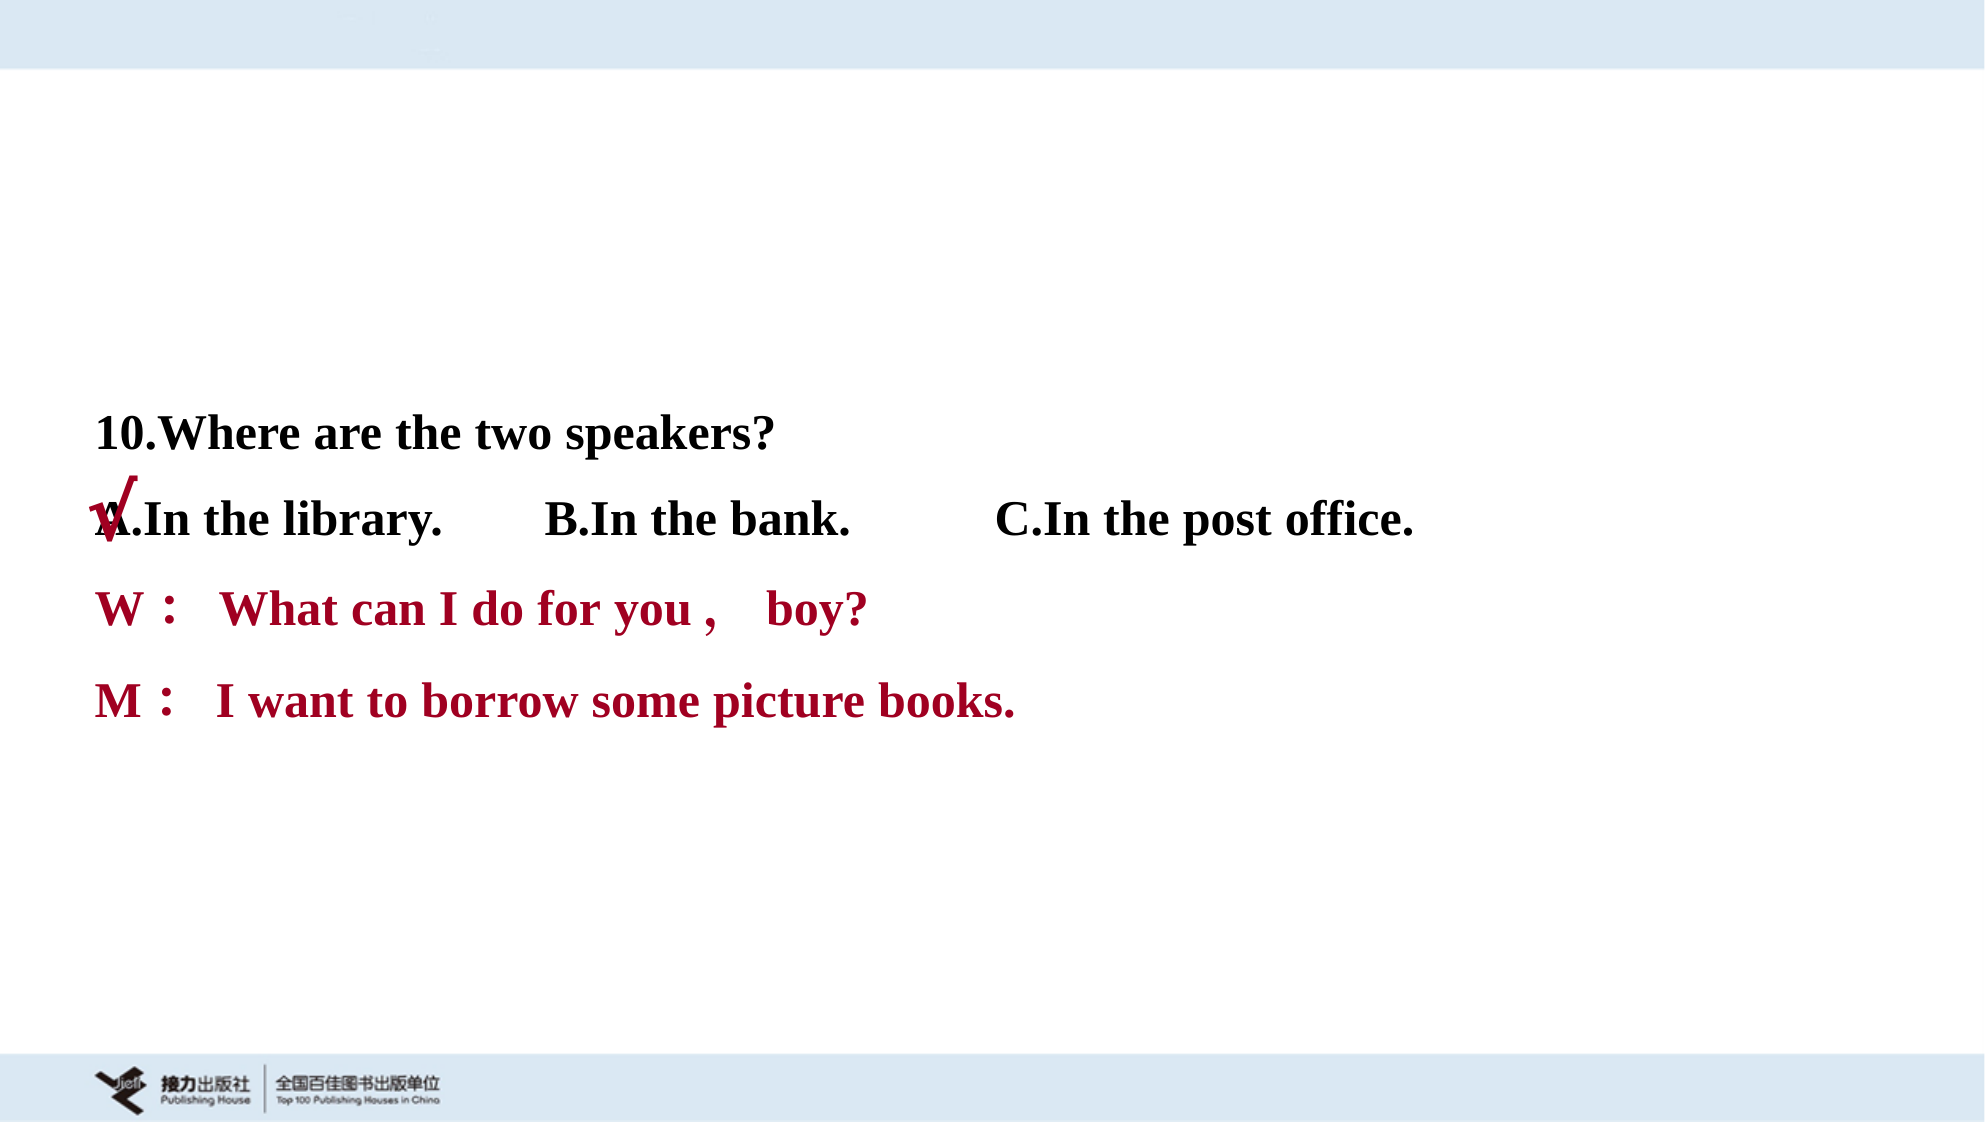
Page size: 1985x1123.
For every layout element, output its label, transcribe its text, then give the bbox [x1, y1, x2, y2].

picture [0, 0, 1985, 1122]
text_box √ [86, 463, 139, 556]
text_box W：What can I do for you，boy? M：I want to borrow some picture books. [94, 543, 1892, 727]
text_box 10.Where are the two speakers? [94, 371, 1892, 457]
text_box A.In the library. B.In the bank. C.In the post office. [94, 457, 1892, 543]
